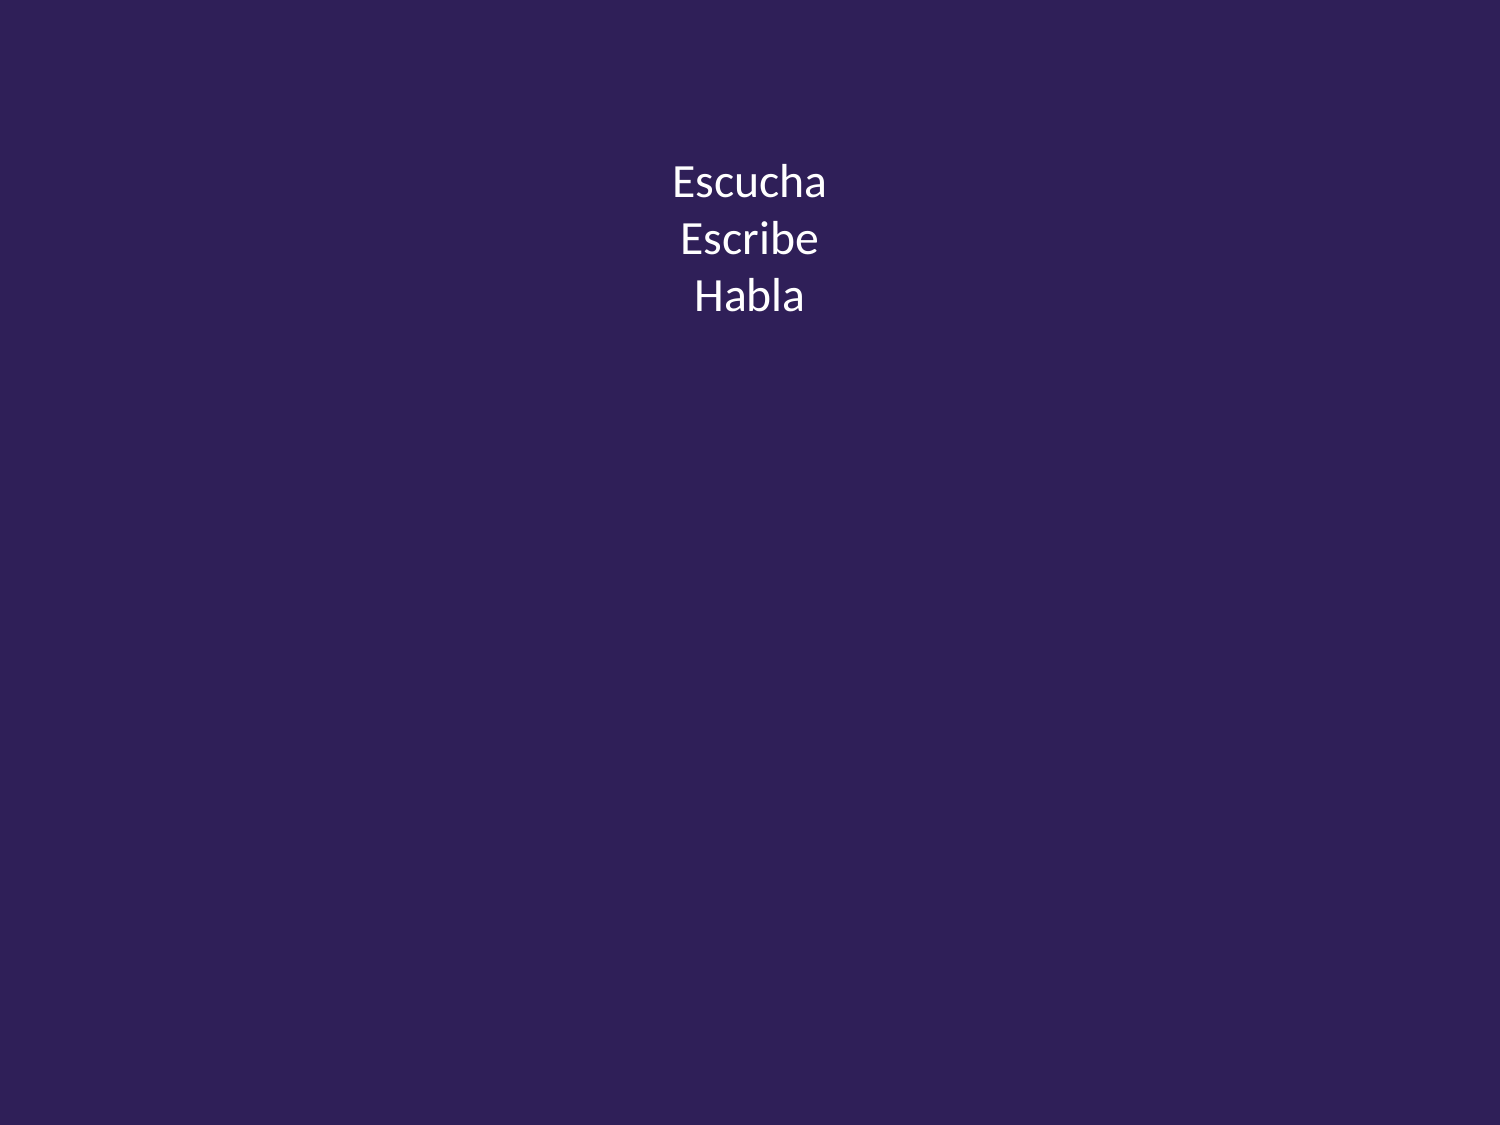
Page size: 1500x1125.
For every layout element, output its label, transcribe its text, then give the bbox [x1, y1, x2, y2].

title Escucha Escribe Habla [75, 141, 1425, 330]
